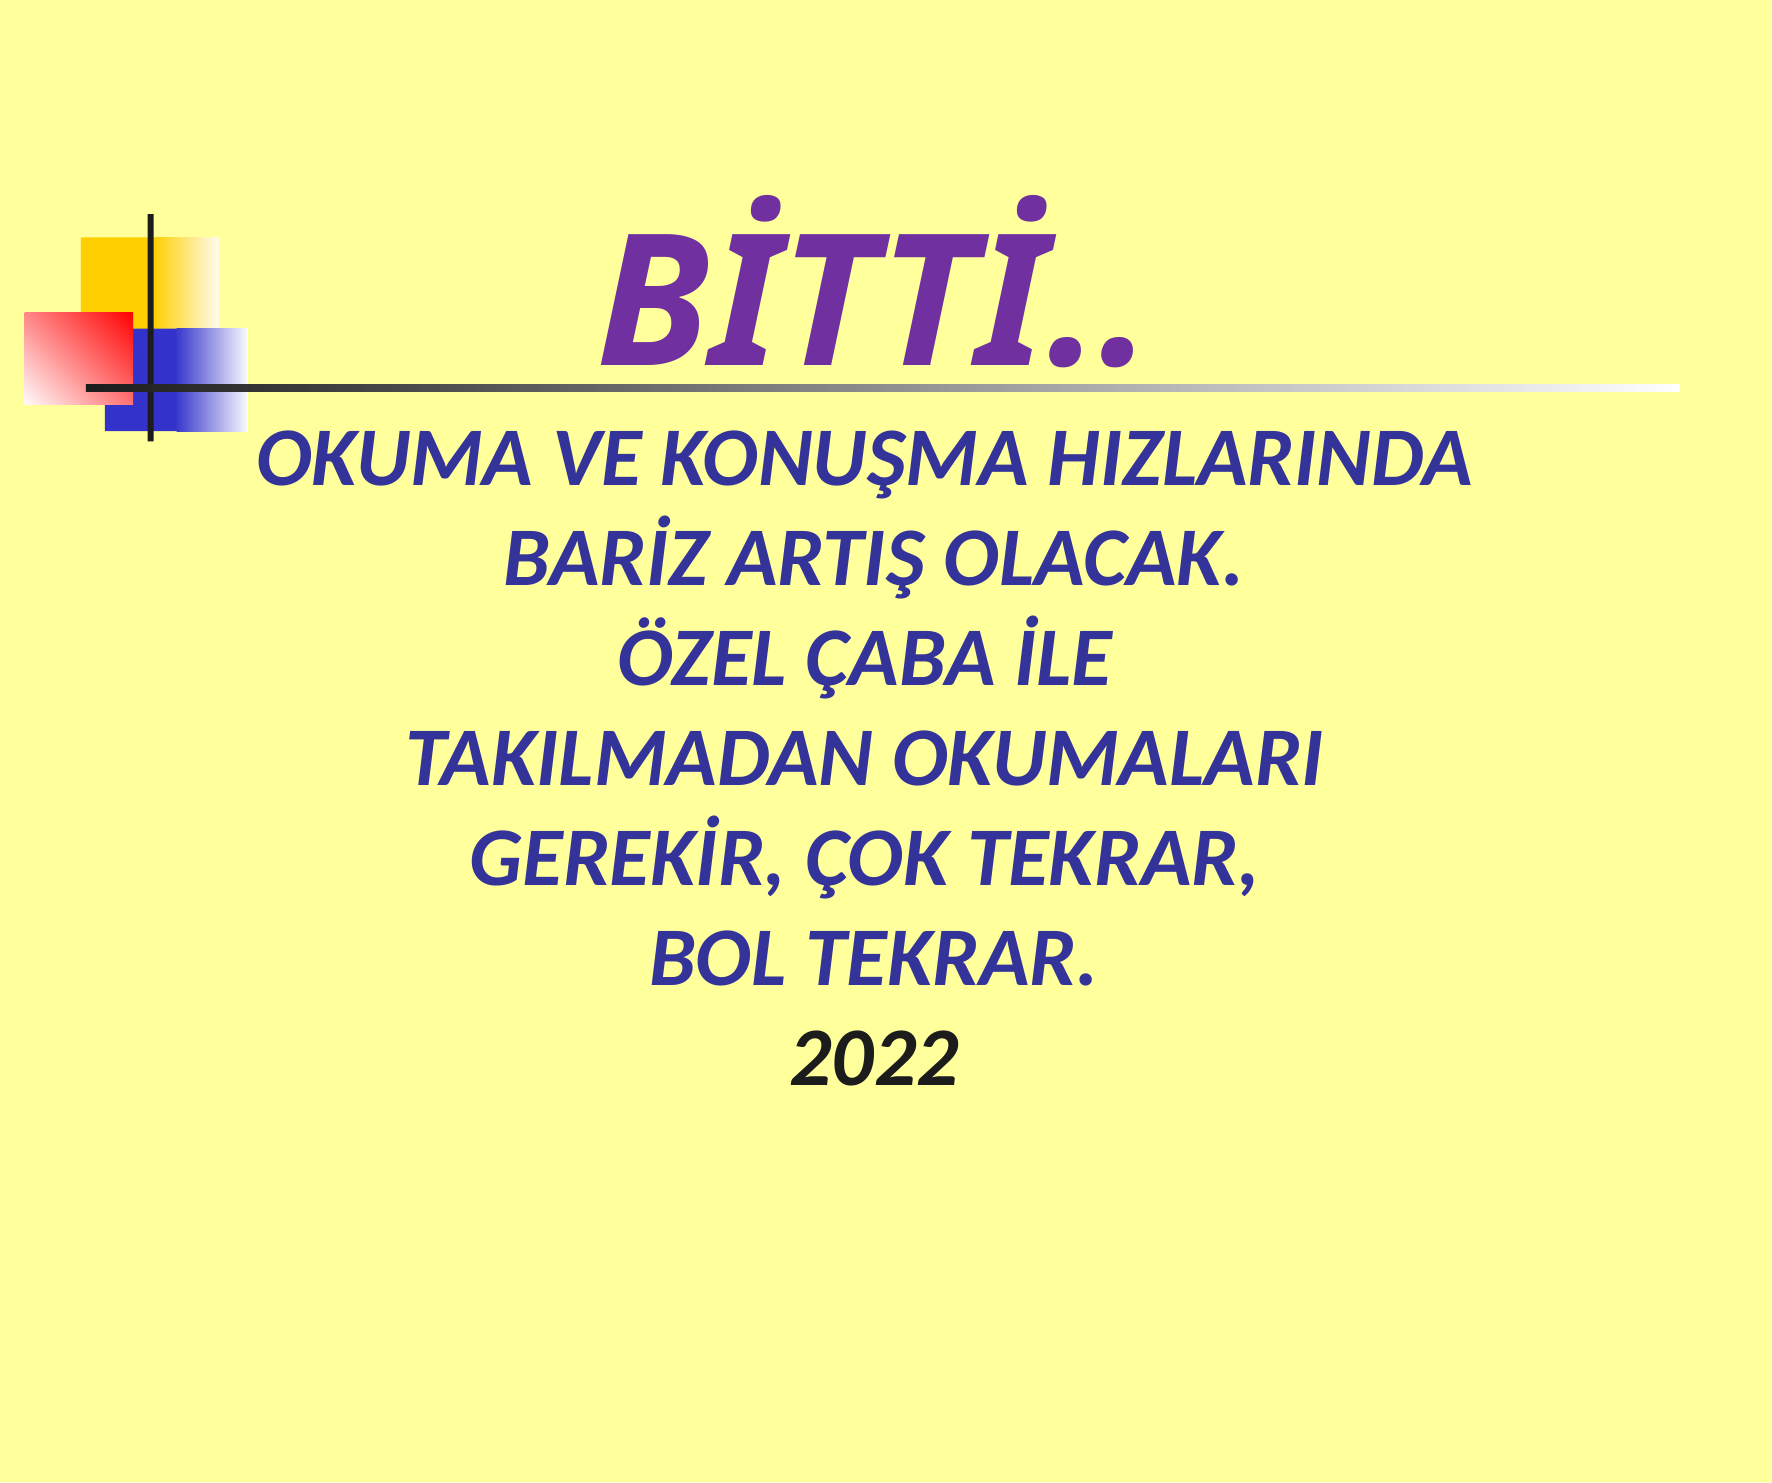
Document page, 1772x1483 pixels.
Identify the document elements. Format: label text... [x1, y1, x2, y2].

title BİTTİ.. OKUMA VE KONUŞMA HIZLARINDA BARİZ ARTIŞ OLACAK. ÖZEL ÇABA İLE TAKILMADAN OKUMALARI GEREKİR, ÇOK TEKRAR, BOL TEKRAR. 2022 [110, 287, 1639, 1330]
